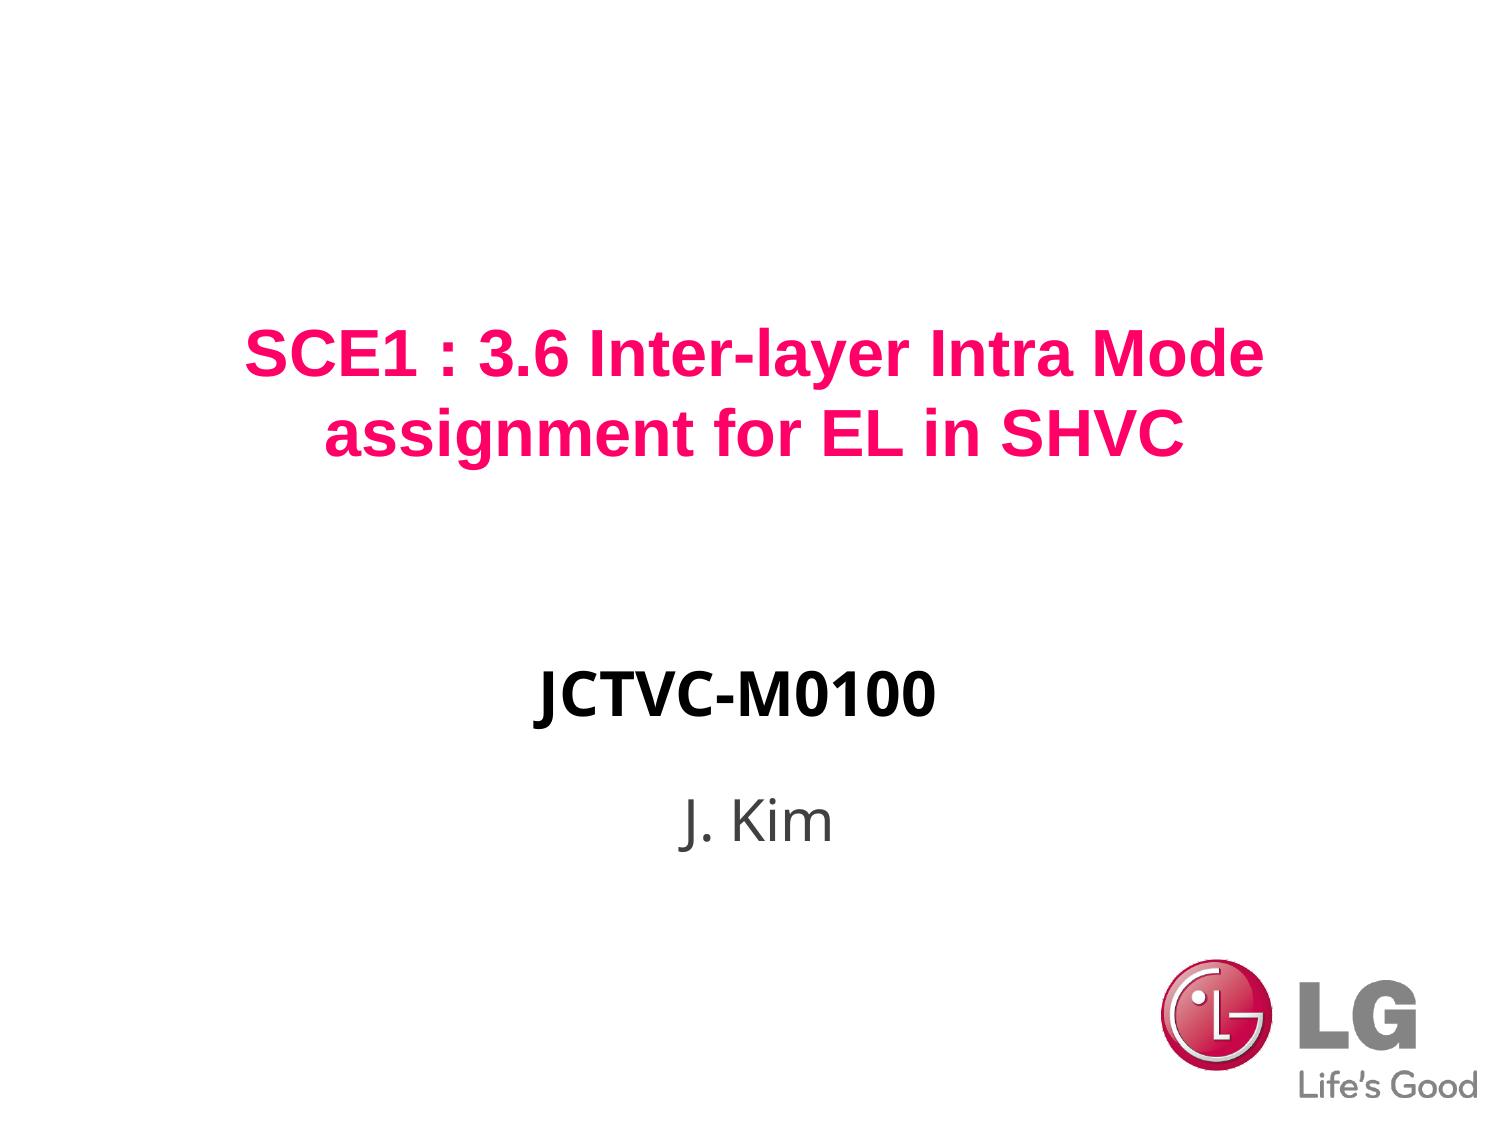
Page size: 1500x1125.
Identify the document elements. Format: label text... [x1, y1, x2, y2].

subtitle J. Kim [234, 775, 1285, 858]
title SCE1 : 3.6 Inter-layer Intra Mode assignment for EL in SHVC [58, 269, 1454, 511]
picture [1159, 948, 1477, 1108]
text_box JCTVC-M0100 [492, 646, 985, 737]
